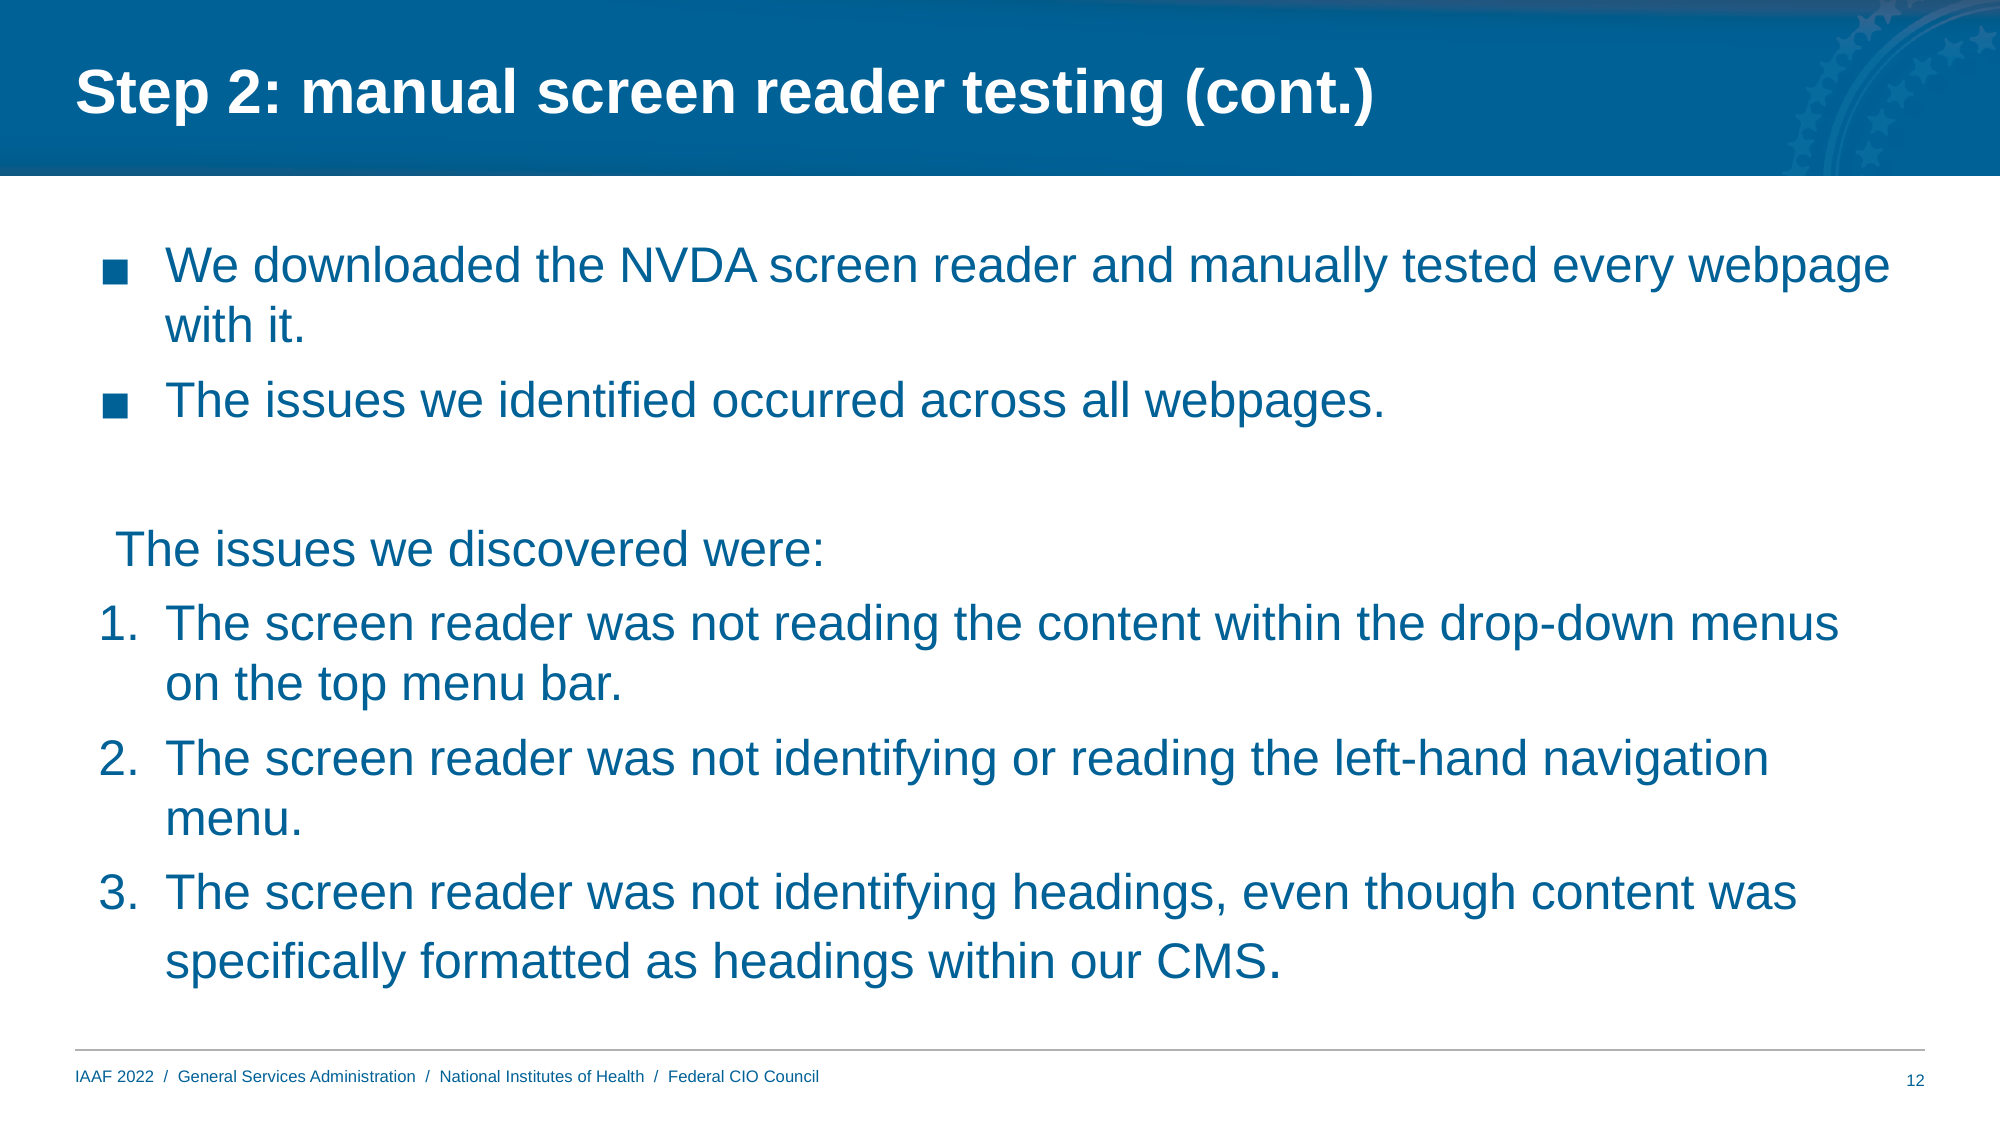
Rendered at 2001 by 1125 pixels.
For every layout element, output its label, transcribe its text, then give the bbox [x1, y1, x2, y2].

picture [0, 0, 2000, 176]
picture [0, 168, 666, 176]
slide_number 12 [1880, 1065, 1925, 1095]
list We downloaded the NVDA screen reader and manually tested every webpage with it. The issues we identified occurred across all webpages. The issues we discovered were: The screen reader was not reading the content within the drop-down menus on the top menu bar. The screen reader was not identifying or reading the left-hand navigation menu. The screen reader was not identifying headings, even though content was specifically formatted as headings within our CMS. [75, 224, 1925, 1035]
title Step 2: manual screen reader testing (cont.) [75, 52, 1800, 128]
